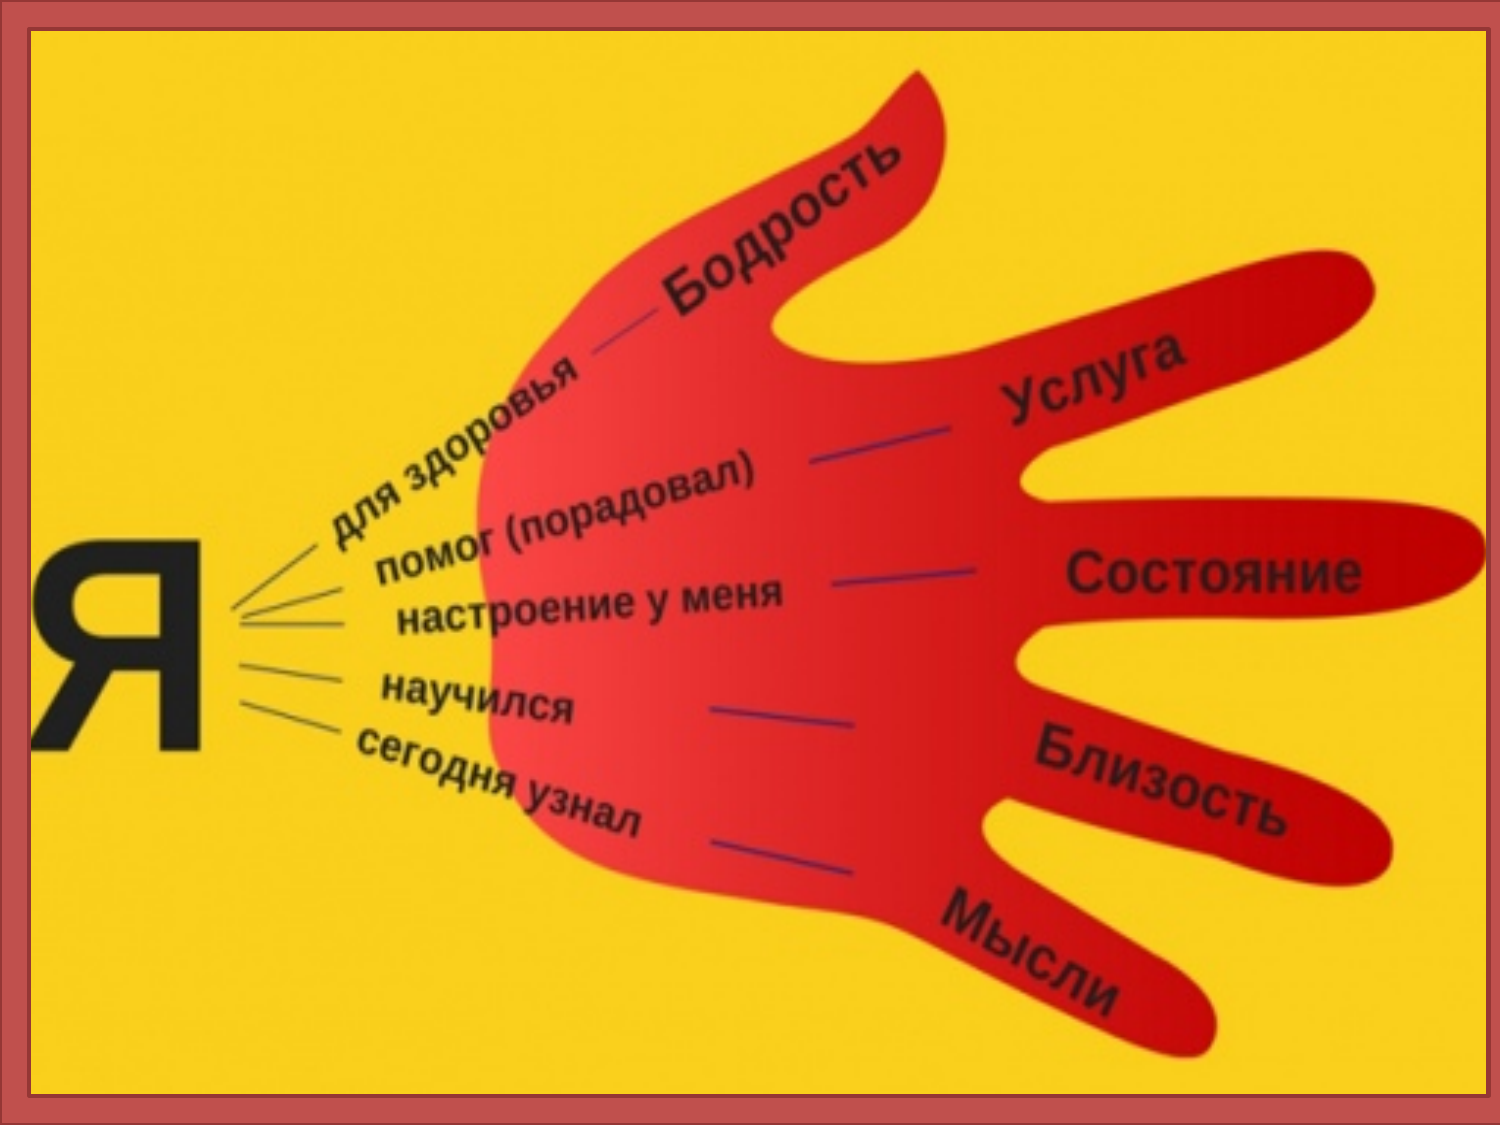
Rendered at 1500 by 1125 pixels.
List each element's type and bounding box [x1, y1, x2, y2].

text_box [0, 0, 1500, 1125]
picture [6, 30, 1498, 1095]
